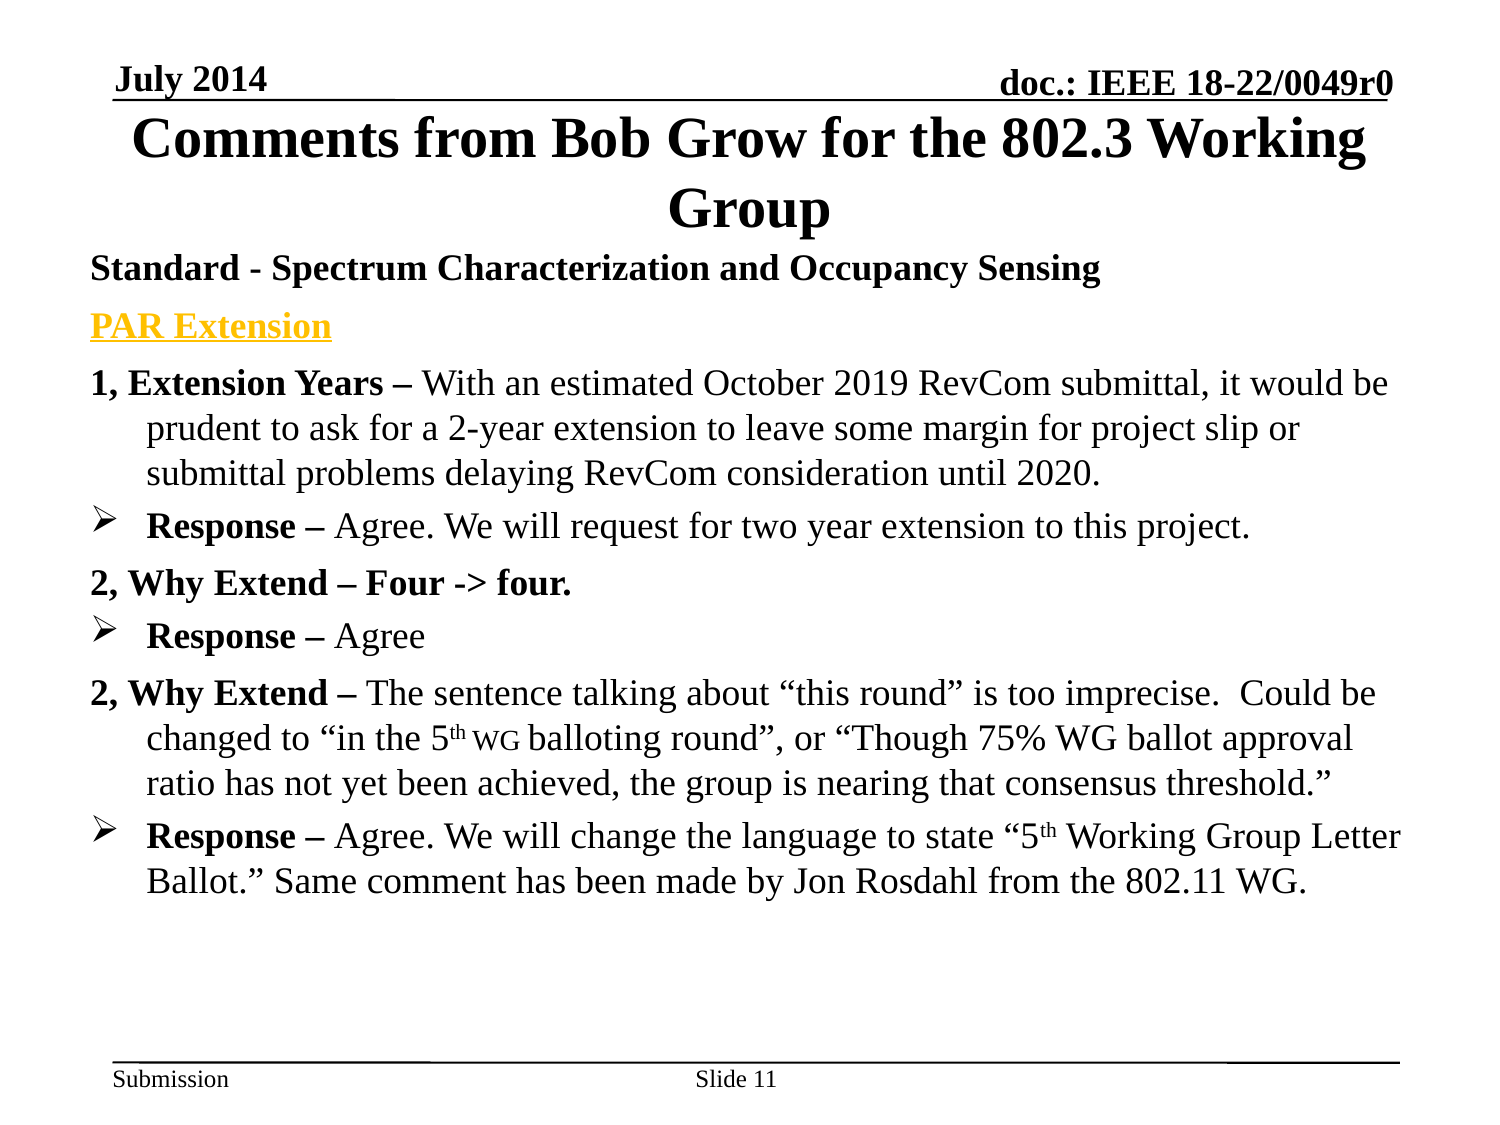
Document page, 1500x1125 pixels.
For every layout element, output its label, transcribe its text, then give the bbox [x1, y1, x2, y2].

title Comments from Bob Grow for the 802.3 Working Group [112, 112, 1388, 226]
slide_number Slide 11 [672, 1061, 800, 1123]
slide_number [114, 54, 423, 100]
list Standard - Spectrum Characterization and Occupancy Sensing PAR Extension 1, Extension Years – With an estimated October 2019 RevCom submittal, it would be prudent to ask for a 2-year extension to leave some margin for project slip or submittal problems delaying RevCom consideration until 2020. Response – Agree. We will request for two year extension to this project. 2, Why Extend – Four -> four. Response – Agree 2, Why Extend – The sentence talking about “this round” is too imprecise. Could be changed to “in the 5th WG balloting round”, or “Though 75% WG ballot approval ratio has not yet been achieved, the group is nearing that consensus threshold.” Response – Agree. We will change the language to state “5th Working Group Letter Ballot.” Same comment has been made by Jon Rosdahl from the 802.11 WG. [74, 235, 1426, 979]
